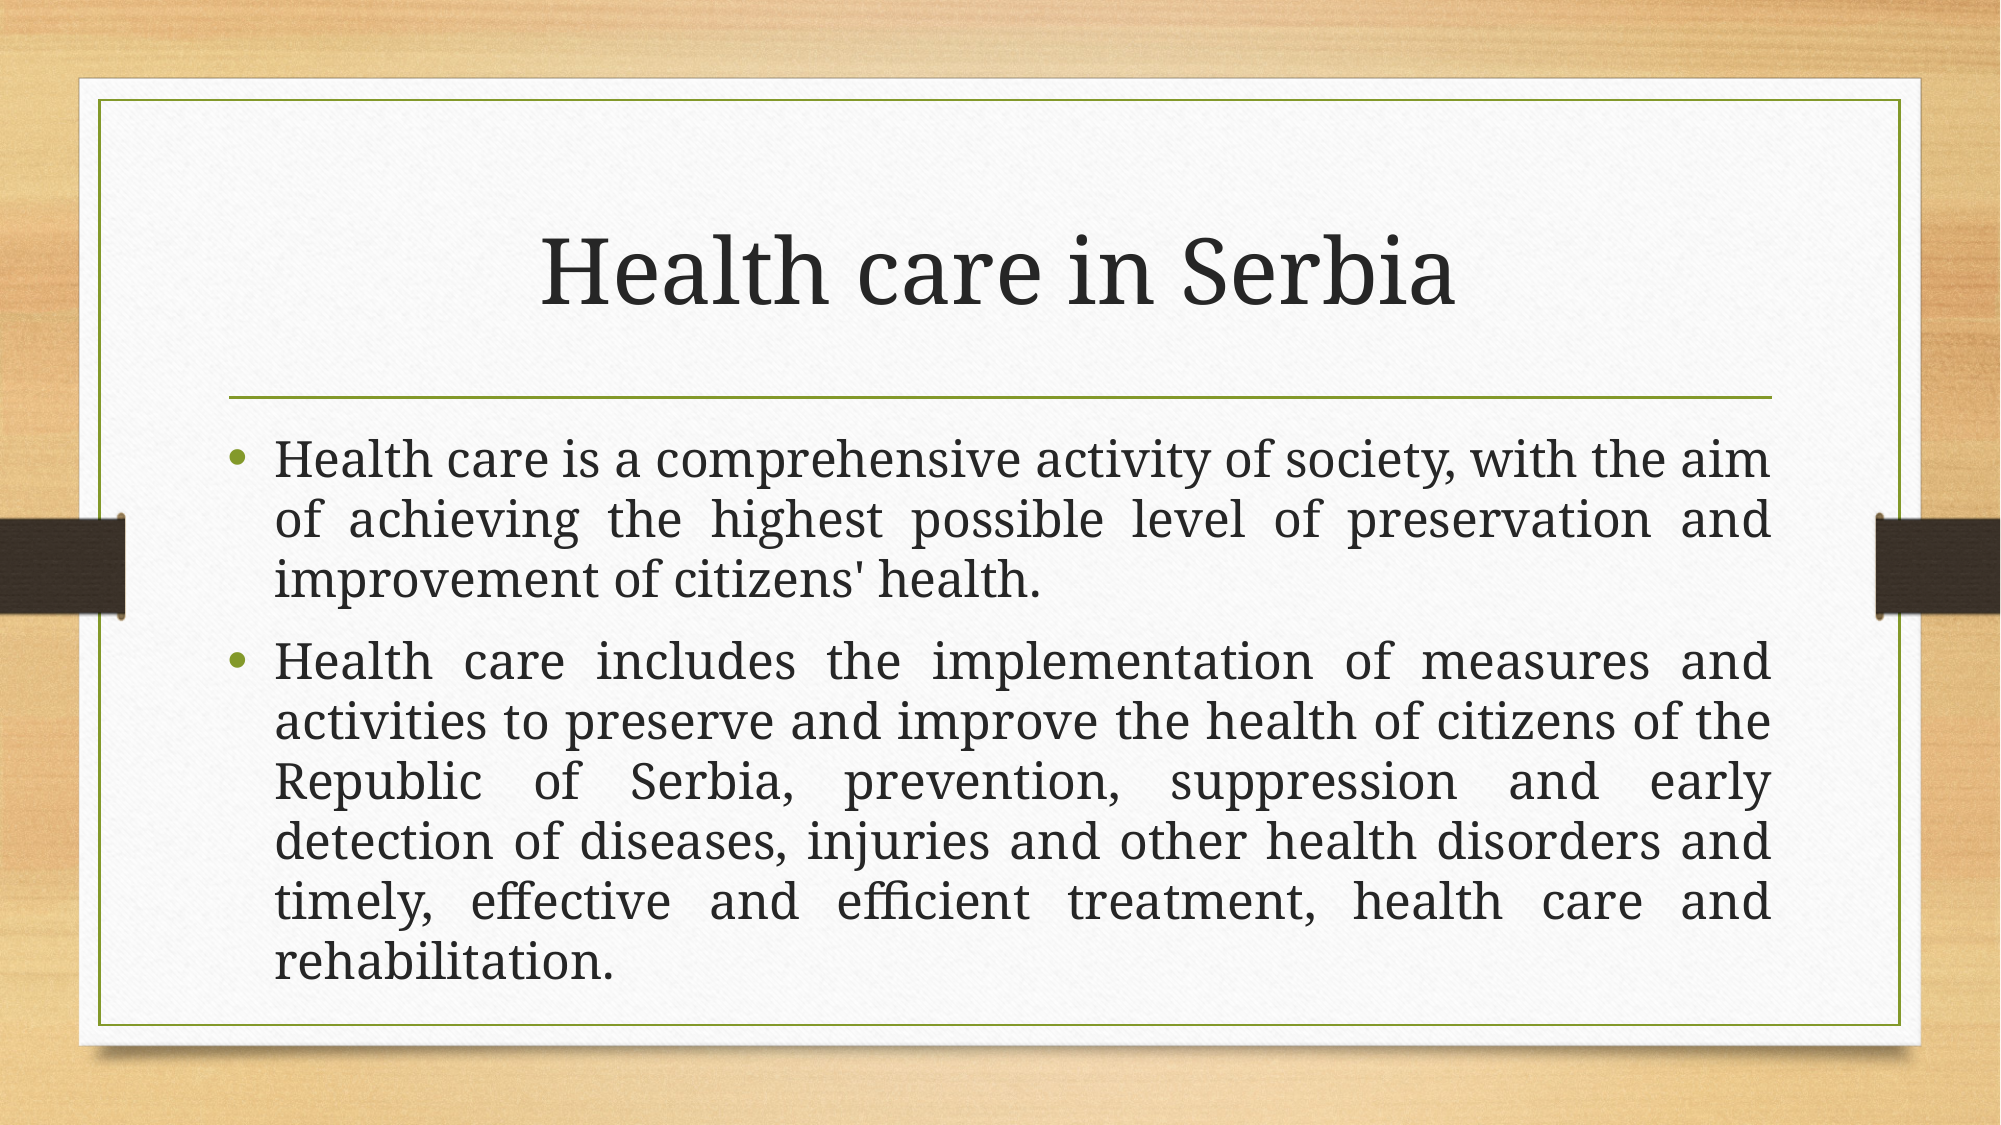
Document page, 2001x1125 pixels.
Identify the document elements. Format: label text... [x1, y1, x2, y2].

picture [0, 0, 2001, 1125]
title Health care in Serbia [212, 161, 1788, 375]
list Health care is a comprehensive activity of society, with the aim of achieving the highest possible level of preservation and improvement of citizens' health. Health care includes the implementation of measures and activities to preserve and improve the health of citizens of the Republic of Serbia, prevention, suppression and early detection of diseases, injuries and other health disorders and timely, effective and efficient treatment, health care and rehabilitation. [212, 419, 1788, 964]
